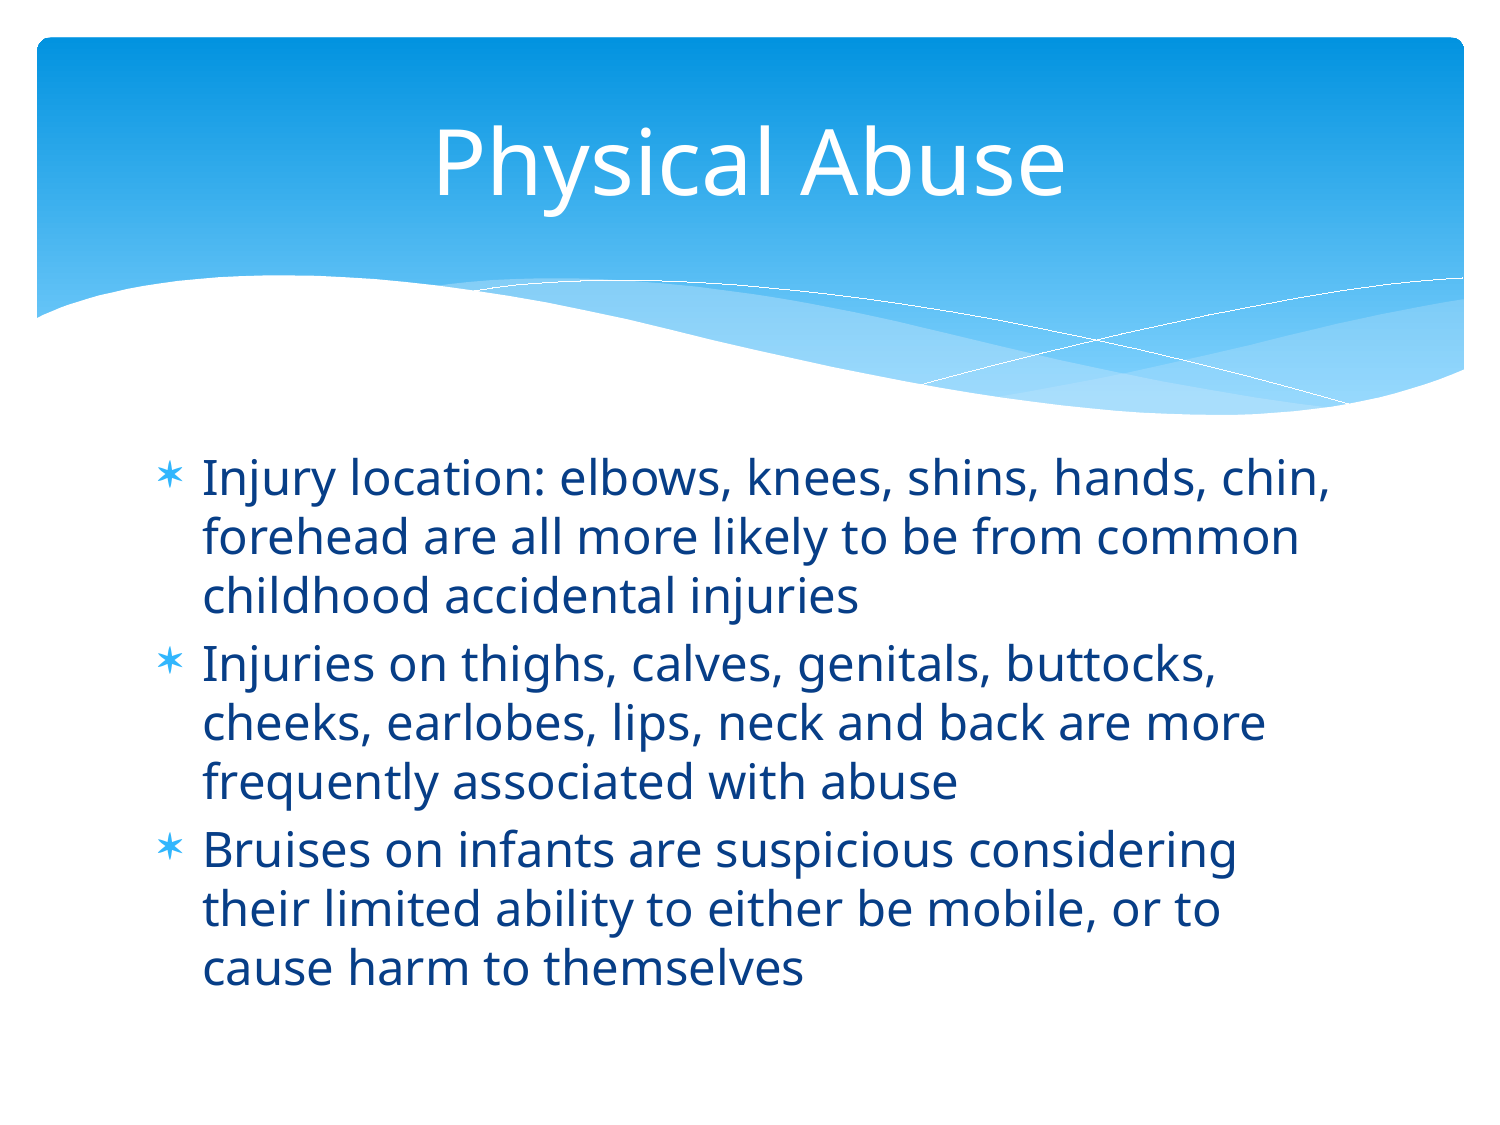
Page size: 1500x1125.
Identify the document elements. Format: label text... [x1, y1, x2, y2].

list Injury location: elbows, knees, shins, hands, chin, forehead are all more likely to be from common childhood accidental injuries Injuries on thighs, calves, genitals, buttocks, cheeks, earlobes, lips, neck and back are more frequently associated with abuse Bruises on infants are suspicious considering their limited ability to either be mobile, or to cause harm to themselves [143, 438, 1359, 1005]
title Physical Abuse [75, 55, 1425, 261]
